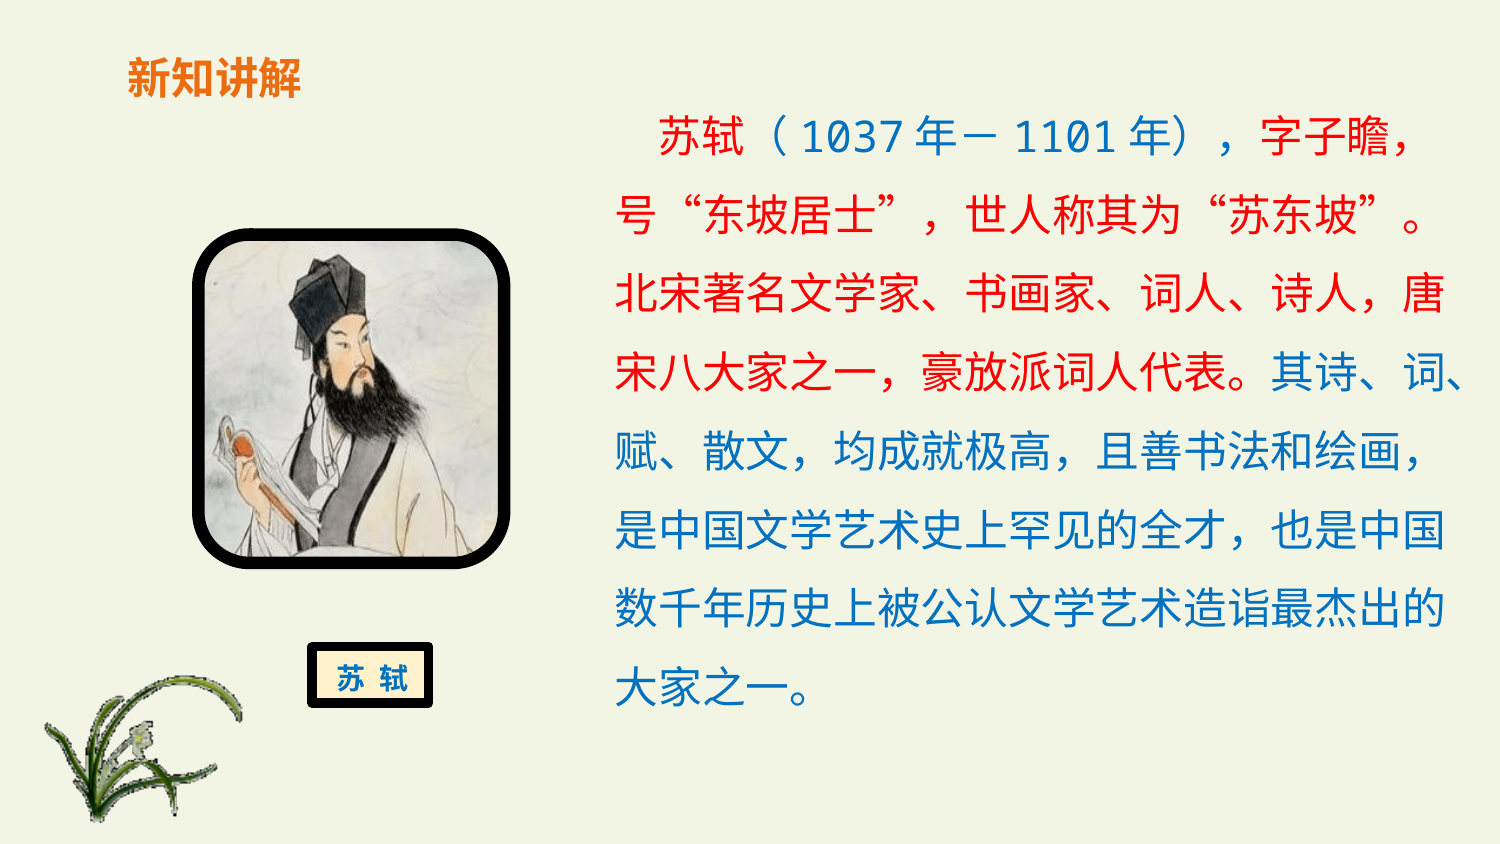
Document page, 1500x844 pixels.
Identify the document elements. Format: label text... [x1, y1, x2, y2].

picture [0, 0, 1500, 844]
text_box 苏 轼 [311, 646, 429, 703]
text_box 苏轼（1037年－1101年），字子瞻，号“东坡居士”，世人称其为“苏东坡”。北宋著名文学家、书画家、词人、诗人，唐宋八大家之一，豪放派词人代表。其诗、词、赋、散文，均成就极高，且善书法和绘画，是中国文学艺术史上罕见的全才，也是中国数千年历史上被公认文学艺术造诣最杰出的大家之一。 [603, 76, 1470, 718]
text_box 新知讲解 [116, 44, 314, 109]
